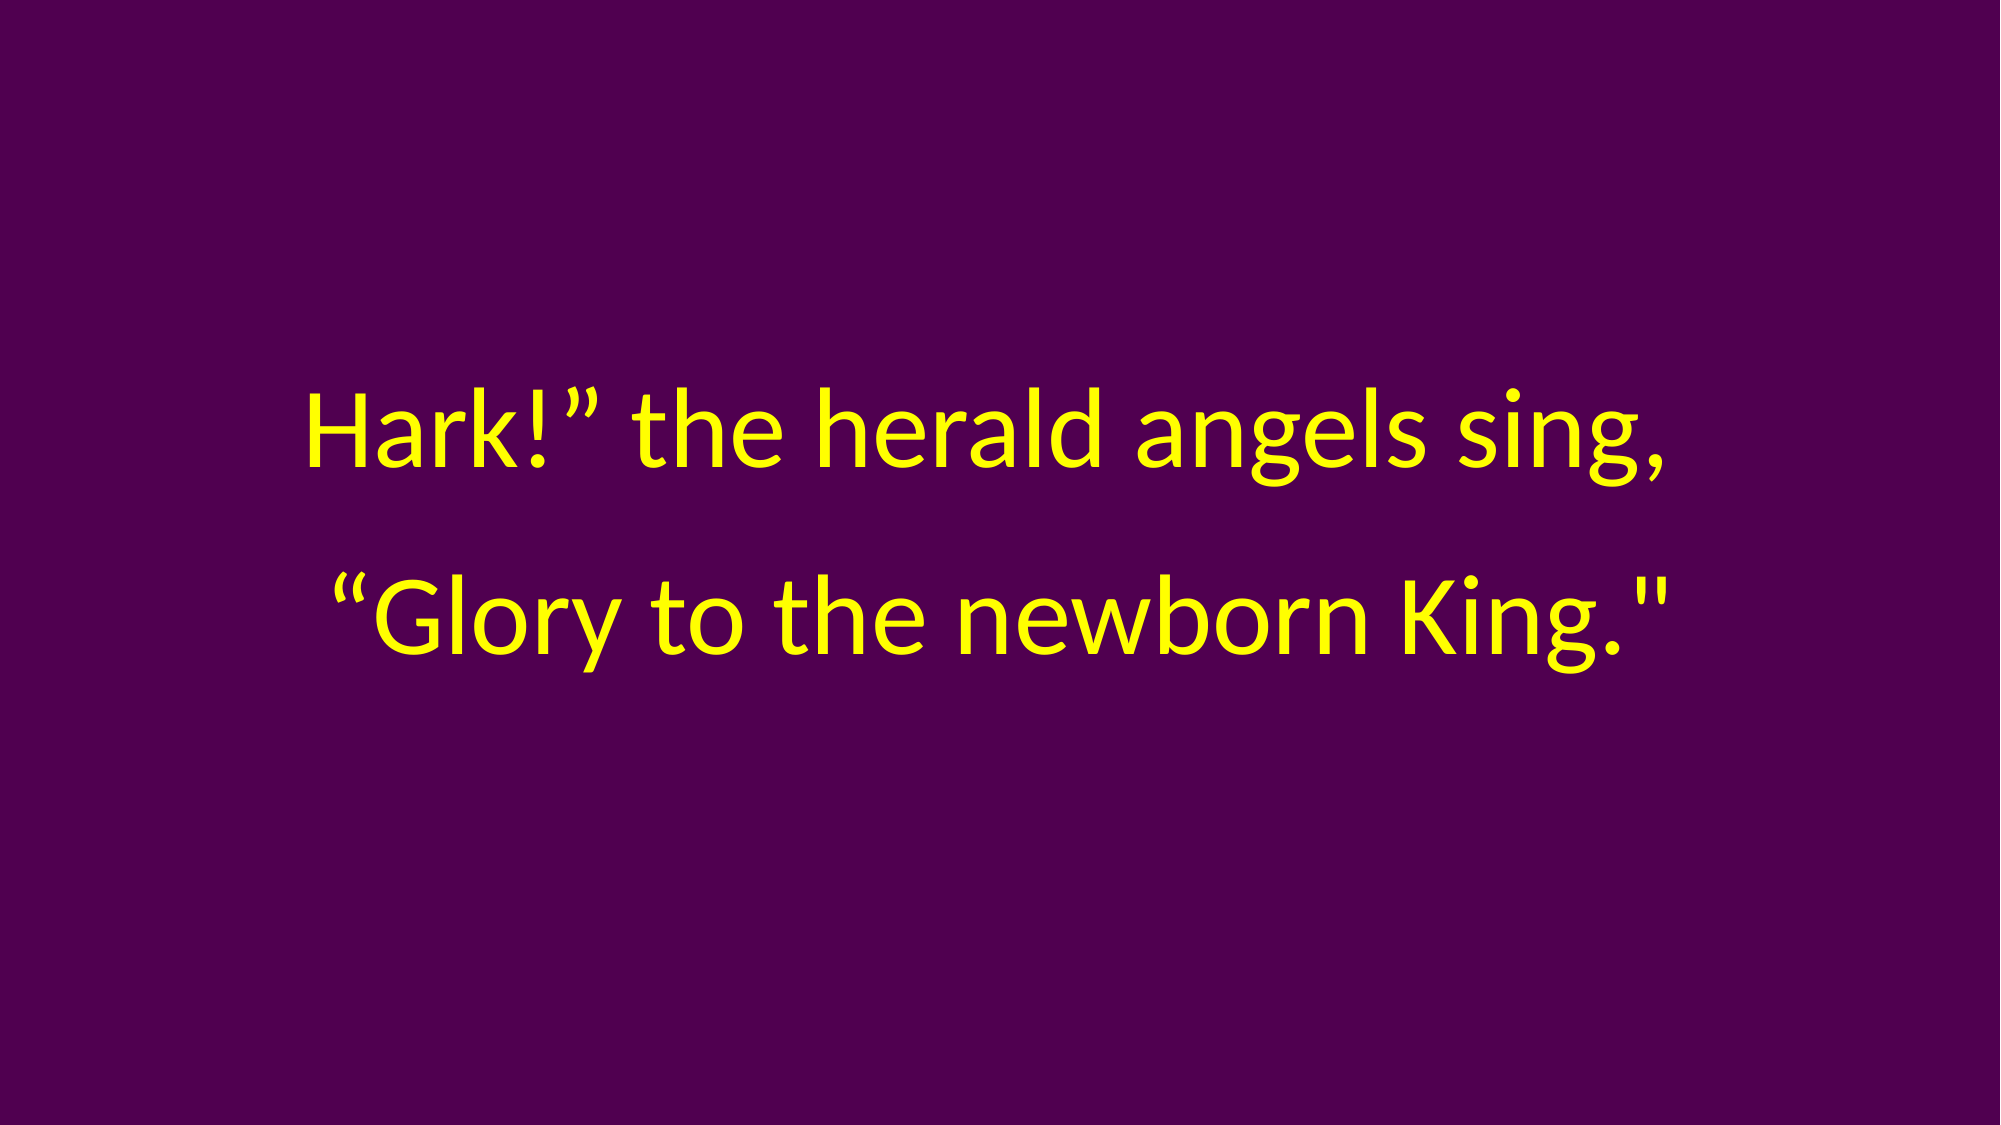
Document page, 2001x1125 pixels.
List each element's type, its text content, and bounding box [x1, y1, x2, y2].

text_box Hark!” the herald angels sing, “Glory to the newborn King." [0, 345, 2000, 685]
